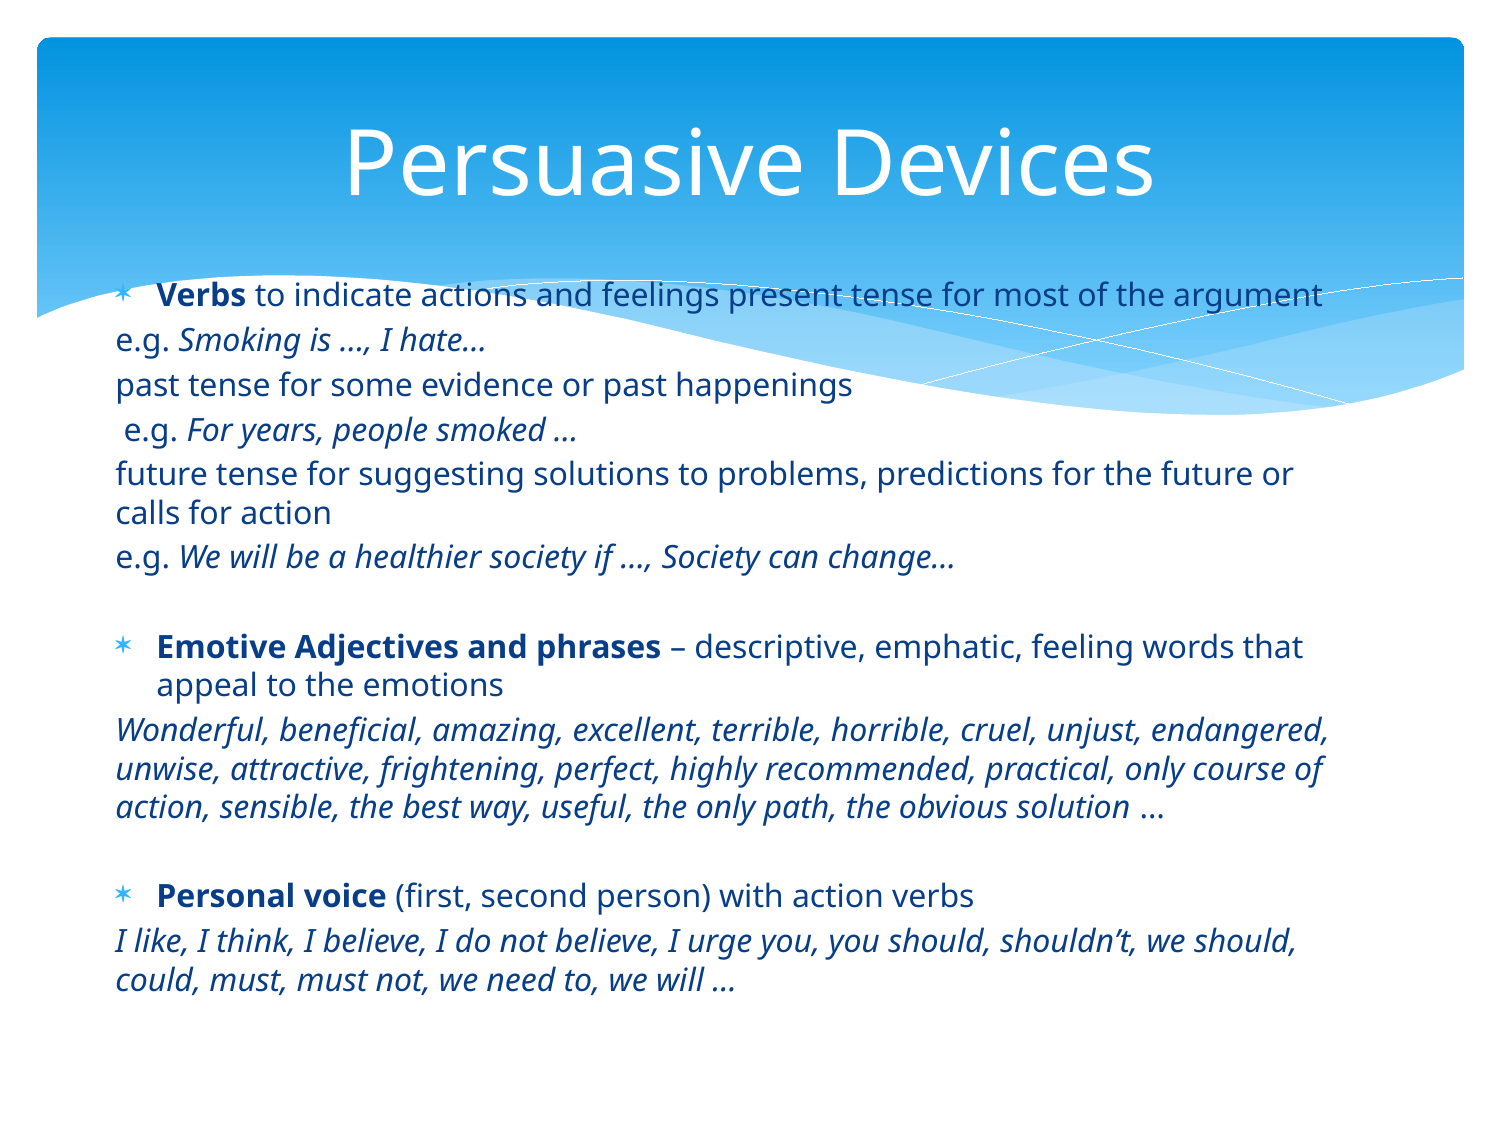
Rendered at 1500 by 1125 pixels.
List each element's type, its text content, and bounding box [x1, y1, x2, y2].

list Verbs to indicate actions and feelings present tense for most of the argument e.g. Smoking is …, I hate… past tense for some evidence or past happenings e.g. For years, people smoked … future tense for suggesting solutions to problems, predictions for the future or calls for action e.g. We will be a healthier society if …, Society can change… Emotive Adjectives and phrases – descriptive, emphatic, feeling words that appeal to the emotions Wonderful, beneficial, amazing, excellent, terrible, horrible, cruel, unjust, endangered, unwise, attractive, frightening, perfect, highly recommended, practical, only course of action, sensible, the best way, useful, the only path, the obvious solution … Personal voice (first, second person) with action verbs I like, I think, I believe, I do not believe, I urge you, you should, shouldn’t, we should, could, must, must not, we need to, we will … [100, 267, 1359, 1071]
title Persuasive Devices [75, 55, 1425, 261]
